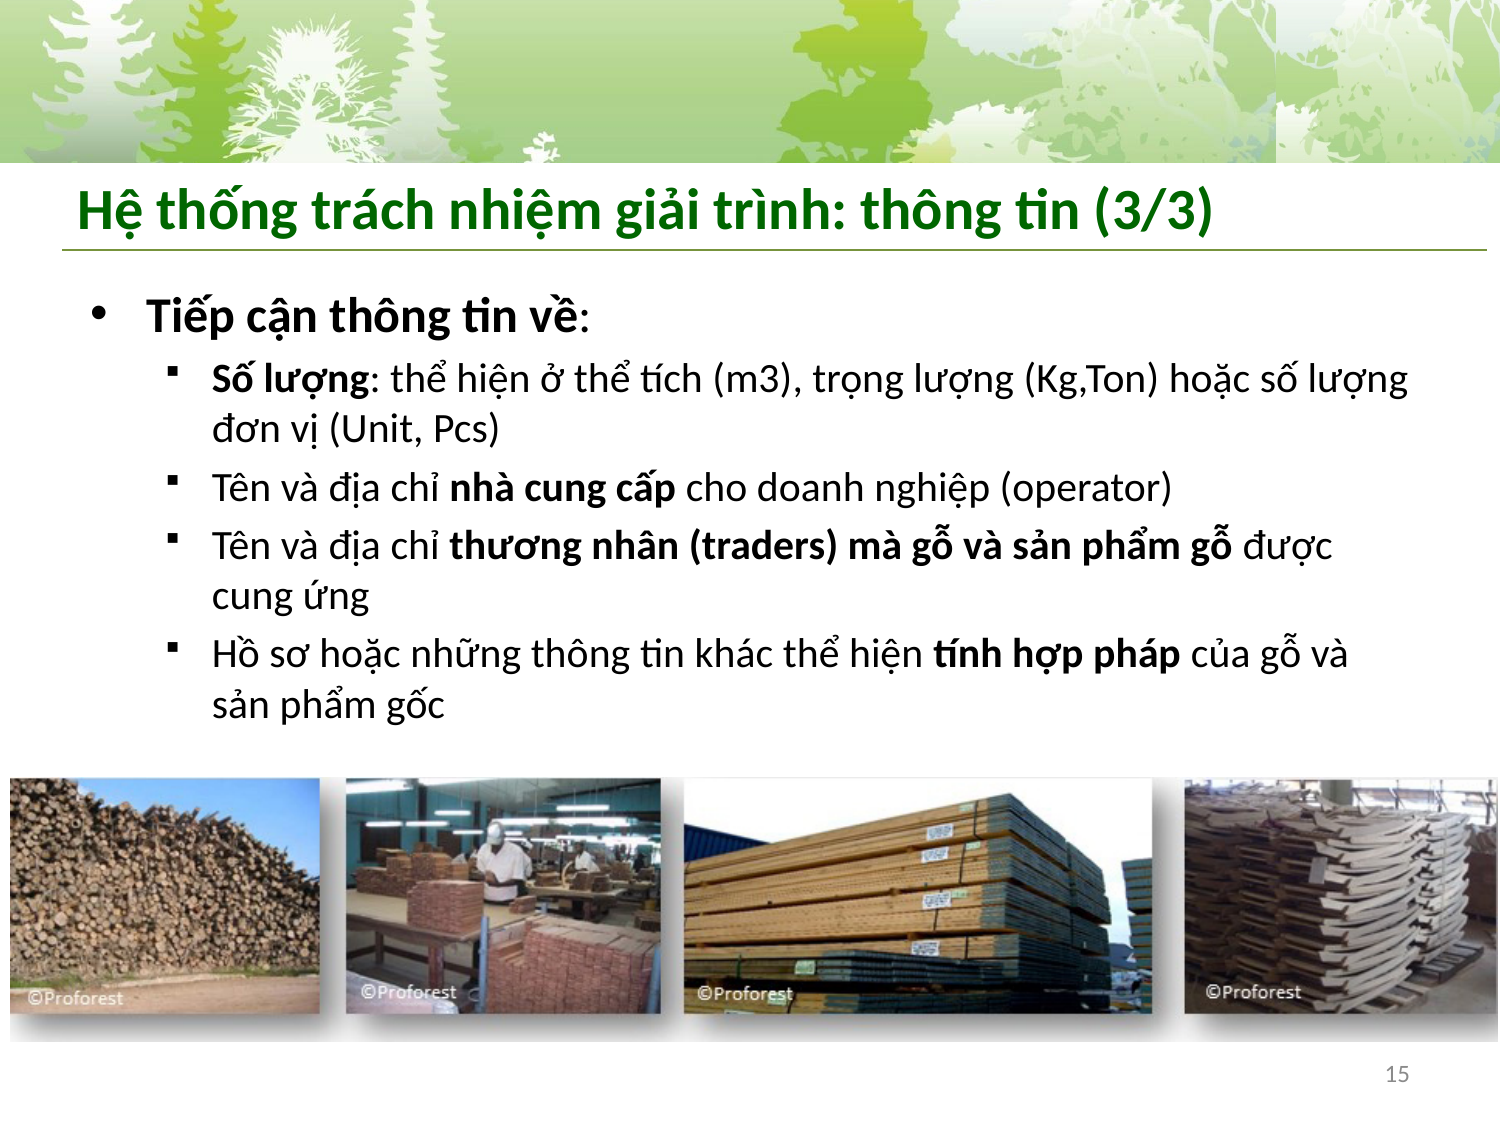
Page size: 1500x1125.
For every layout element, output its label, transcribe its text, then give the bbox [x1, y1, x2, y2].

slide_number 15 [1074, 1051, 1425, 1103]
title Hệ thống trách nhiệm giải trình: thông tin (3/3) [62, 174, 1350, 238]
picture [10, 776, 1499, 1043]
picture [0, 0, 1500, 163]
list Tiếp cận thông tin về: Số lượng: thể hiện ở thể tích (m3), trọng lượng (Kg,Ton) hoặc số lượng đơn vị (Unit, Pcs) Tên và địa chỉ nhà cung cấp cho doanh nghiệp (operator) Tên và địa chỉ thương nhân (traders) mà gỗ và sản phẩm gỗ được cung ứng Hồ sơ hoặc những thông tin khác thể hiện tính hợp pháp của gỗ và sản phẩm gốc [75, 275, 1425, 775]
